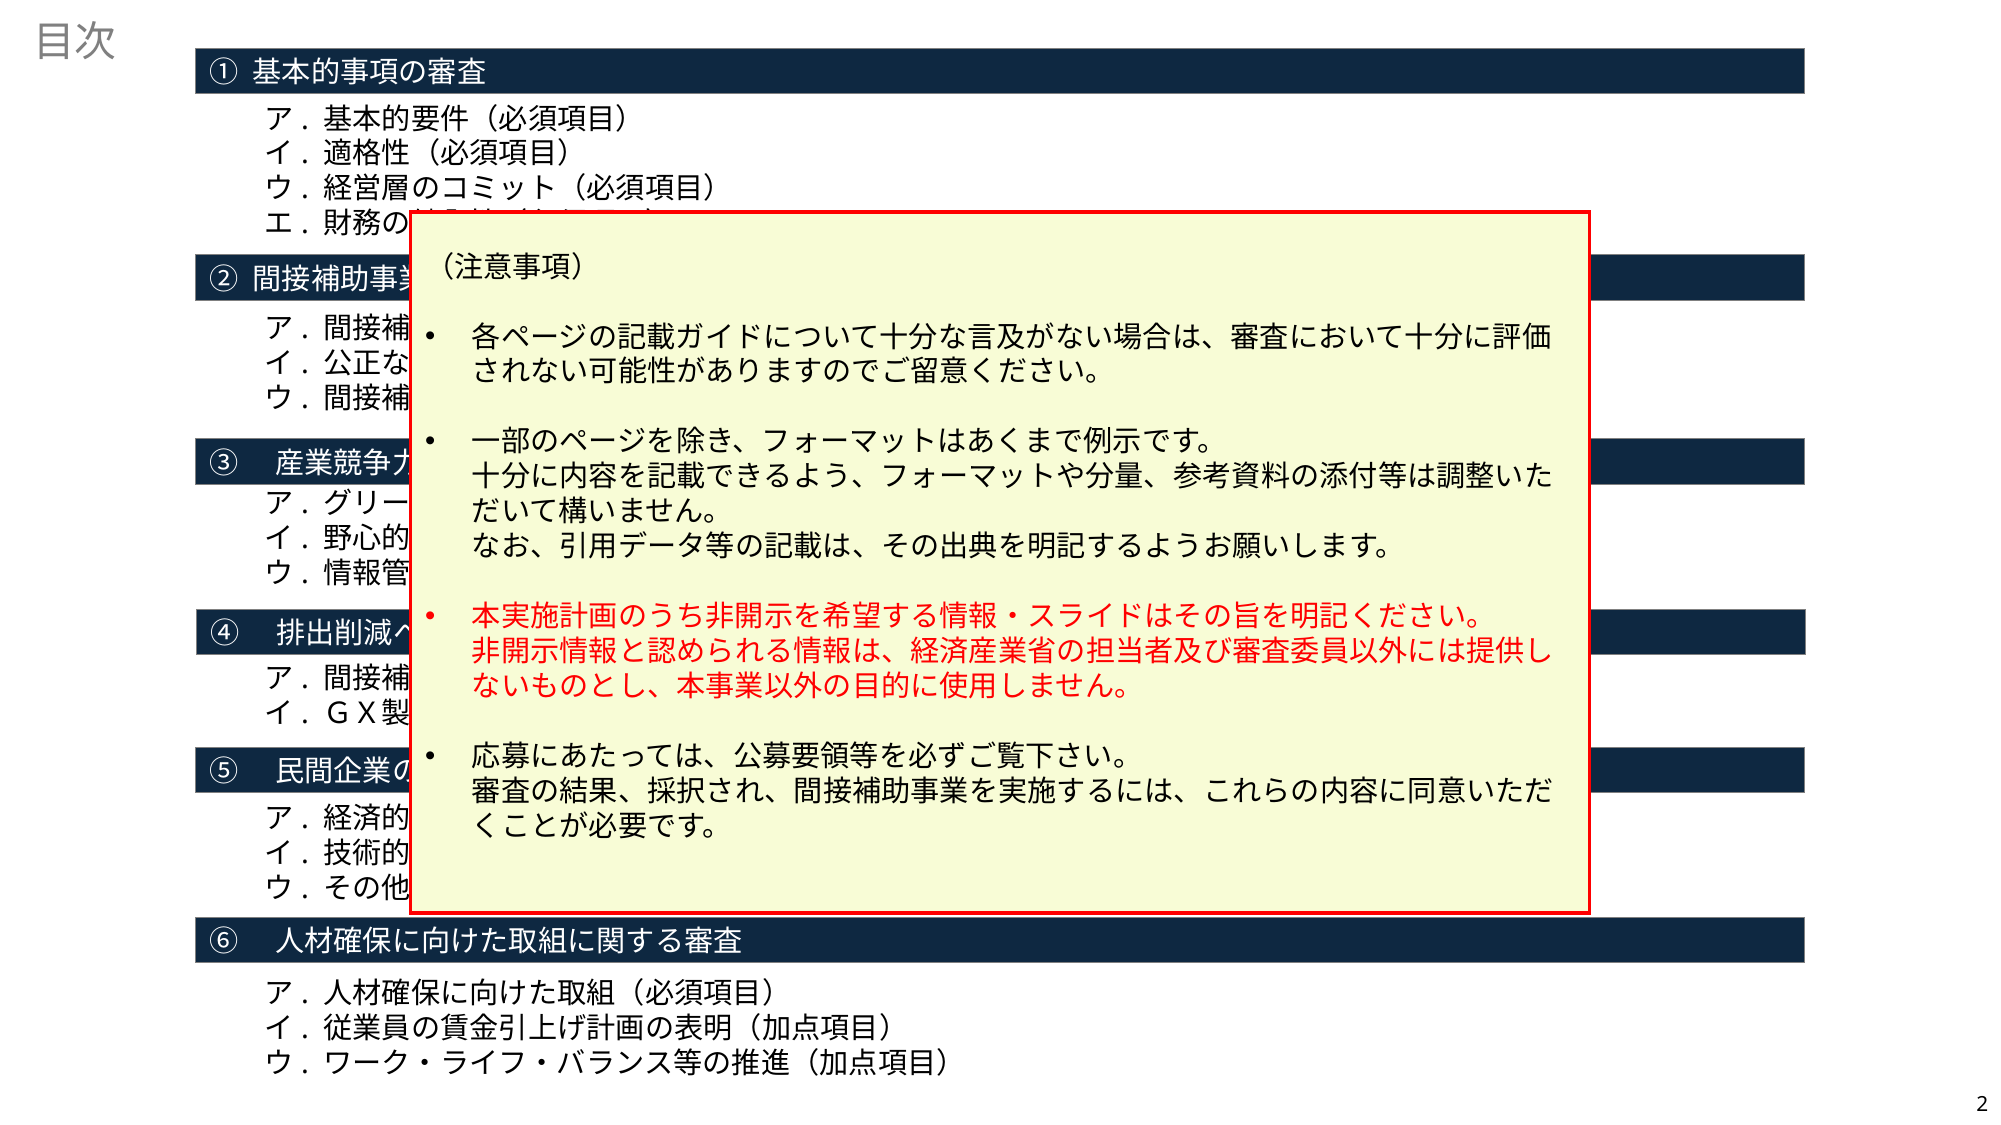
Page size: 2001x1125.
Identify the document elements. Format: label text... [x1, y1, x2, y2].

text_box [194, 47, 1807, 1125]
text_box 目次 [33, 20, 1805, 66]
